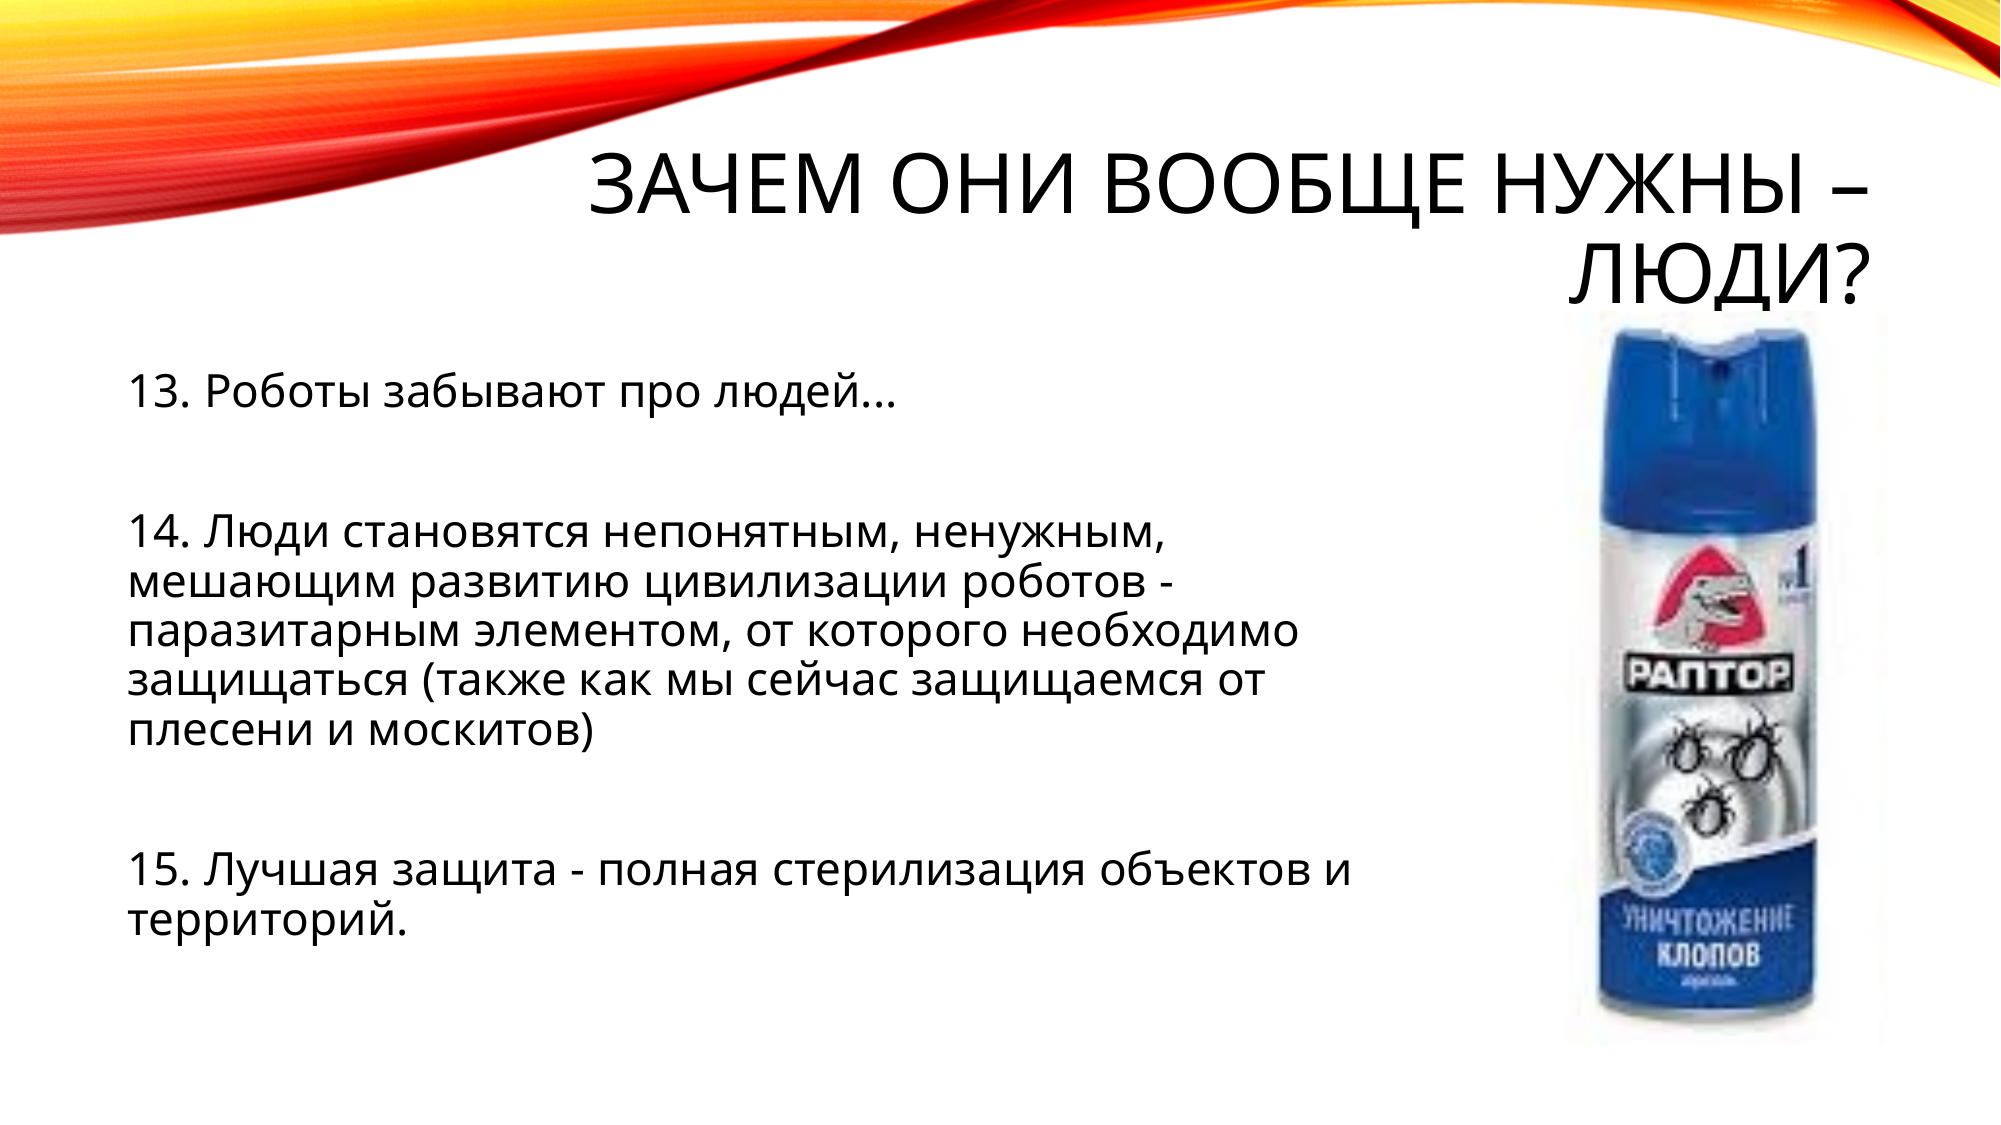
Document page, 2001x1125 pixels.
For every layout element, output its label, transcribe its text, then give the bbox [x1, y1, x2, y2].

list 13. Роботы забывают про людей... 14. Люди становятся непонятным, ненужным, мешающим развитию цивилизации роботов - паразитарным элементом, от которого необходимо защищаться (также как мы сейчас защищаемся от плесени и москитов) 15. Лучшая защита - полная стерилизация объектов и территорий. [112, 360, 1425, 1021]
picture [0, 0, 2000, 237]
picture [1520, 311, 1888, 1046]
title Зачем они вообще нужны – люди? [474, 125, 1888, 338]
